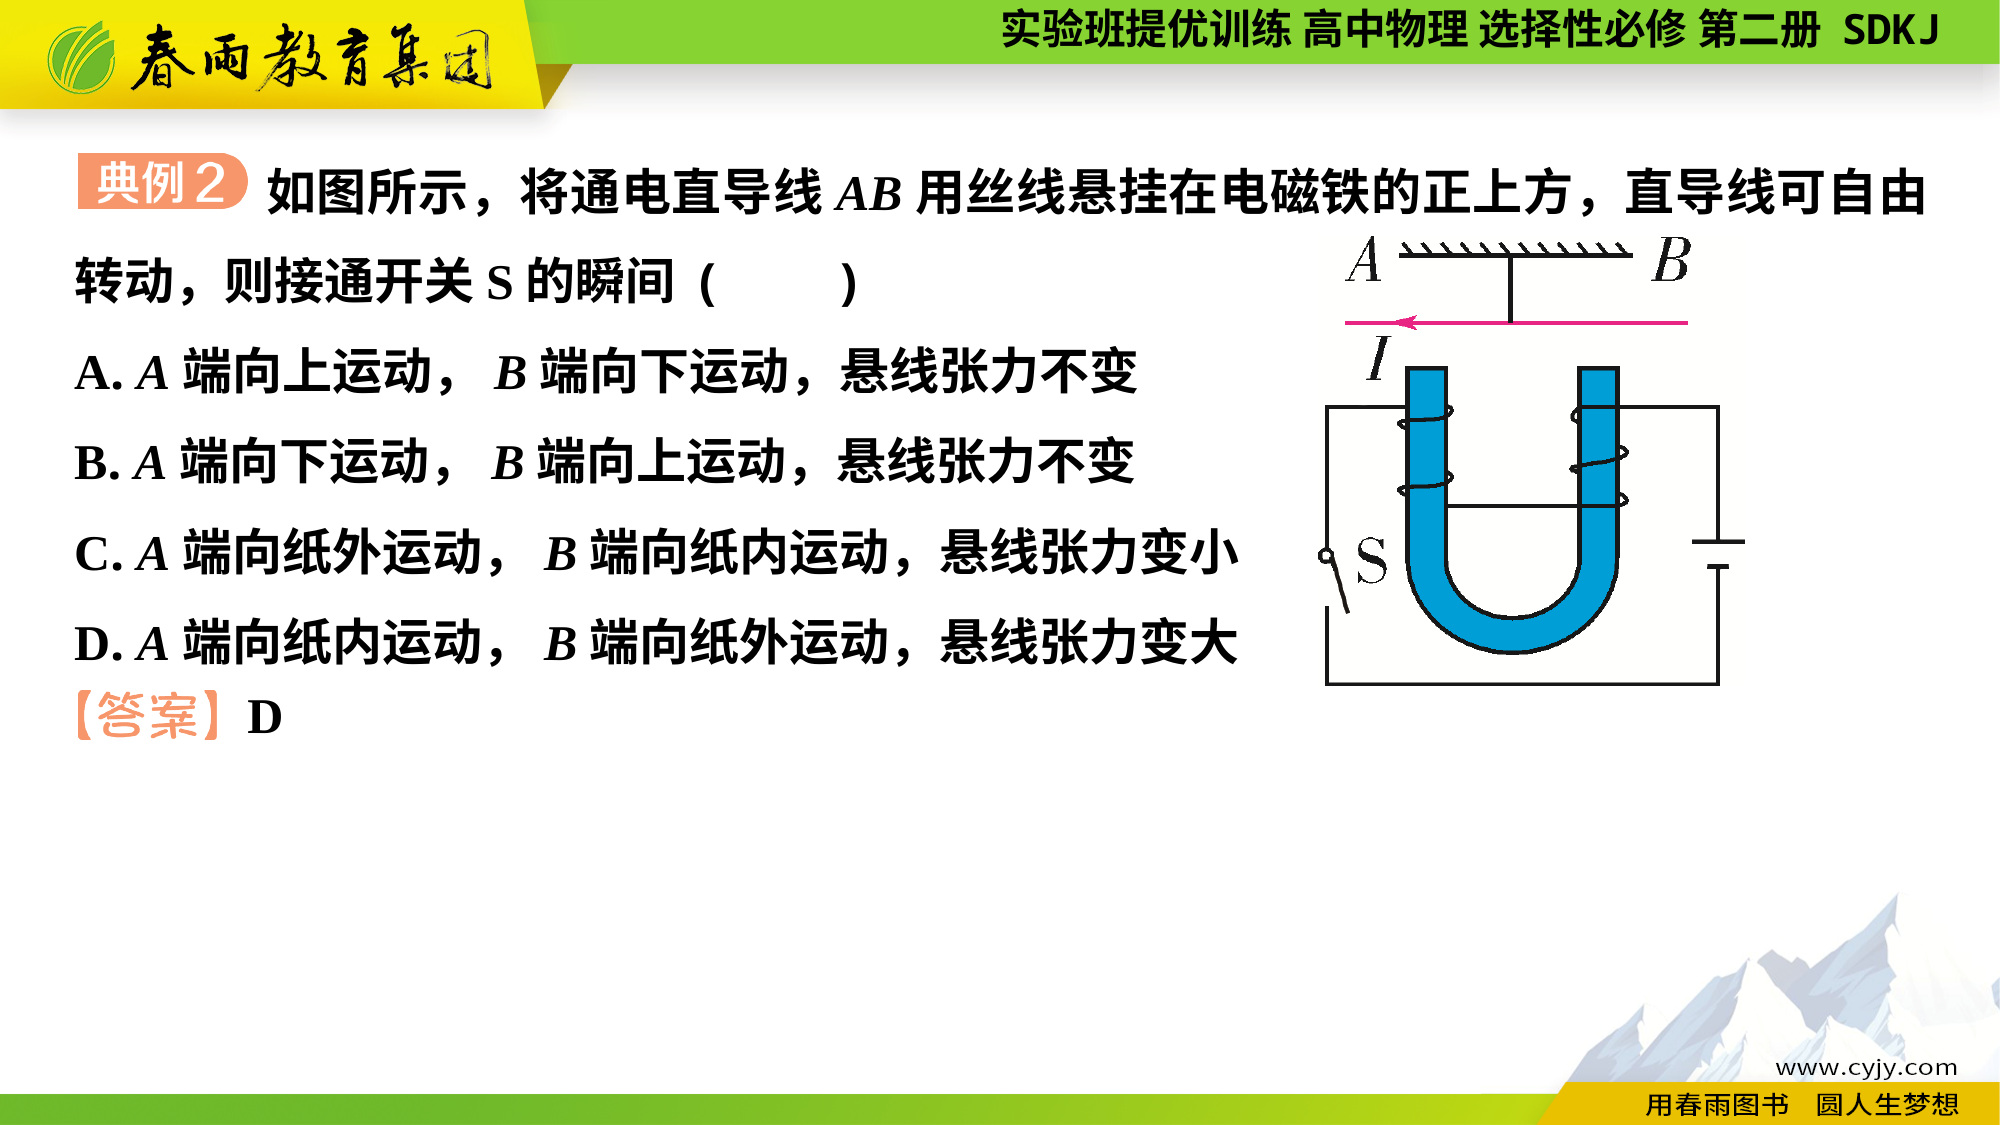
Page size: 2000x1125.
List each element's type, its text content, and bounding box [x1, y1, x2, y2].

picture [0, 0, 2000, 1125]
text_box D [232, 676, 299, 751]
list 如图所示，将通电直导线AB用丝线悬挂在电磁铁的正上方，直导线可自由转动，则接通开关S的瞬间 ( ) A. A端向上运动，B端向下运动，悬线张力不变 B. A端向下运动，B端向上运动，悬线张力不变 C. A端向纸外运动，B端向纸内运动，悬线张力变小 D. A端向纸内运动，B端向纸外运动，悬线张力变大 [59, 122, 1944, 683]
